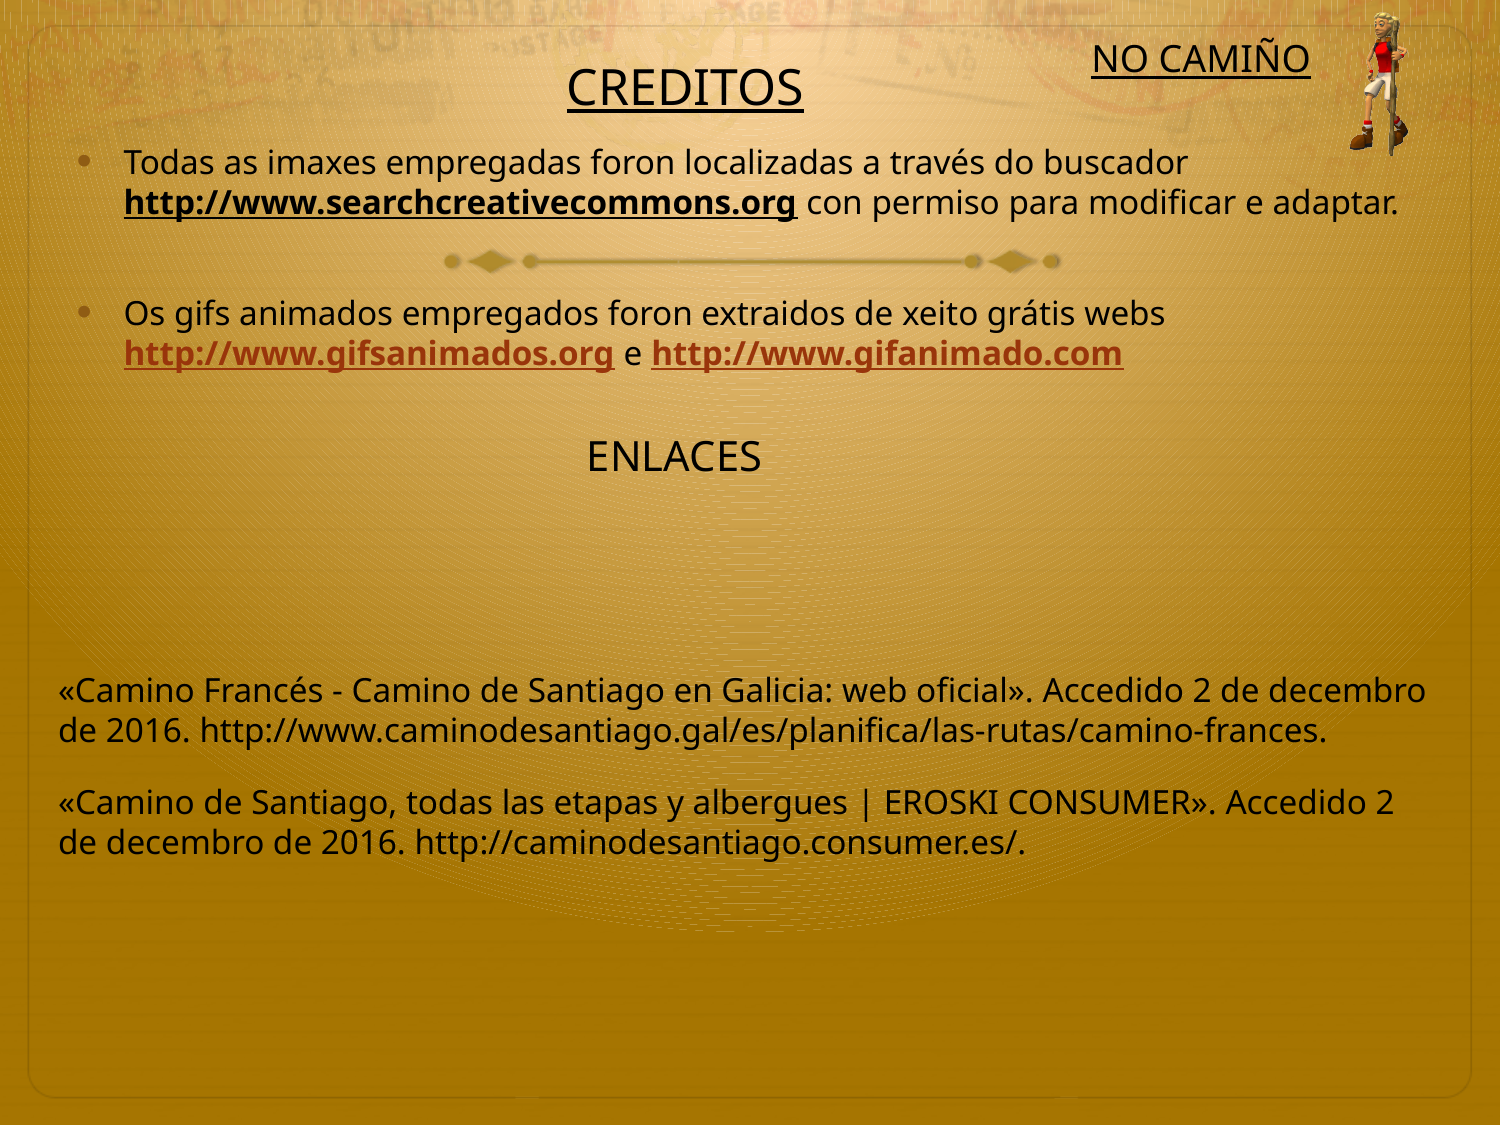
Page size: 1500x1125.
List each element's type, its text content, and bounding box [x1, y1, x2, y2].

text_box «Camino Francés - Camino de Santiago en Galicia: web oficial». Accedido 2 de decembro de 2016. http://www.caminodesantiago.gal/es/planifica/las-rutas/camino-frances. [43, 661, 1450, 757]
picture [0, 0, 1500, 1125]
text_box CREDITOS [65, 36, 1306, 133]
text_box «Camino de Santiago, todas las etapas y albergues | EROSKI CONSUMER». Accedido 2 de decembro de 2016. http://caminodesantiago.consumer.es/. [43, 773, 1453, 869]
text_box Todas as imaxes empregadas foron localizadas a través do buscador http://www.searchcreativecommons.org con permiso para modificar e adaptar. Os gifs animados empregados foron extraidos de xeito grátis webs http://www.gifsanimados.org e http://www.gifanimado.com [61, 133, 1450, 385]
text_box NO CAMIÑO [1026, 30, 1322, 86]
title ENLACES [257, 410, 1093, 500]
